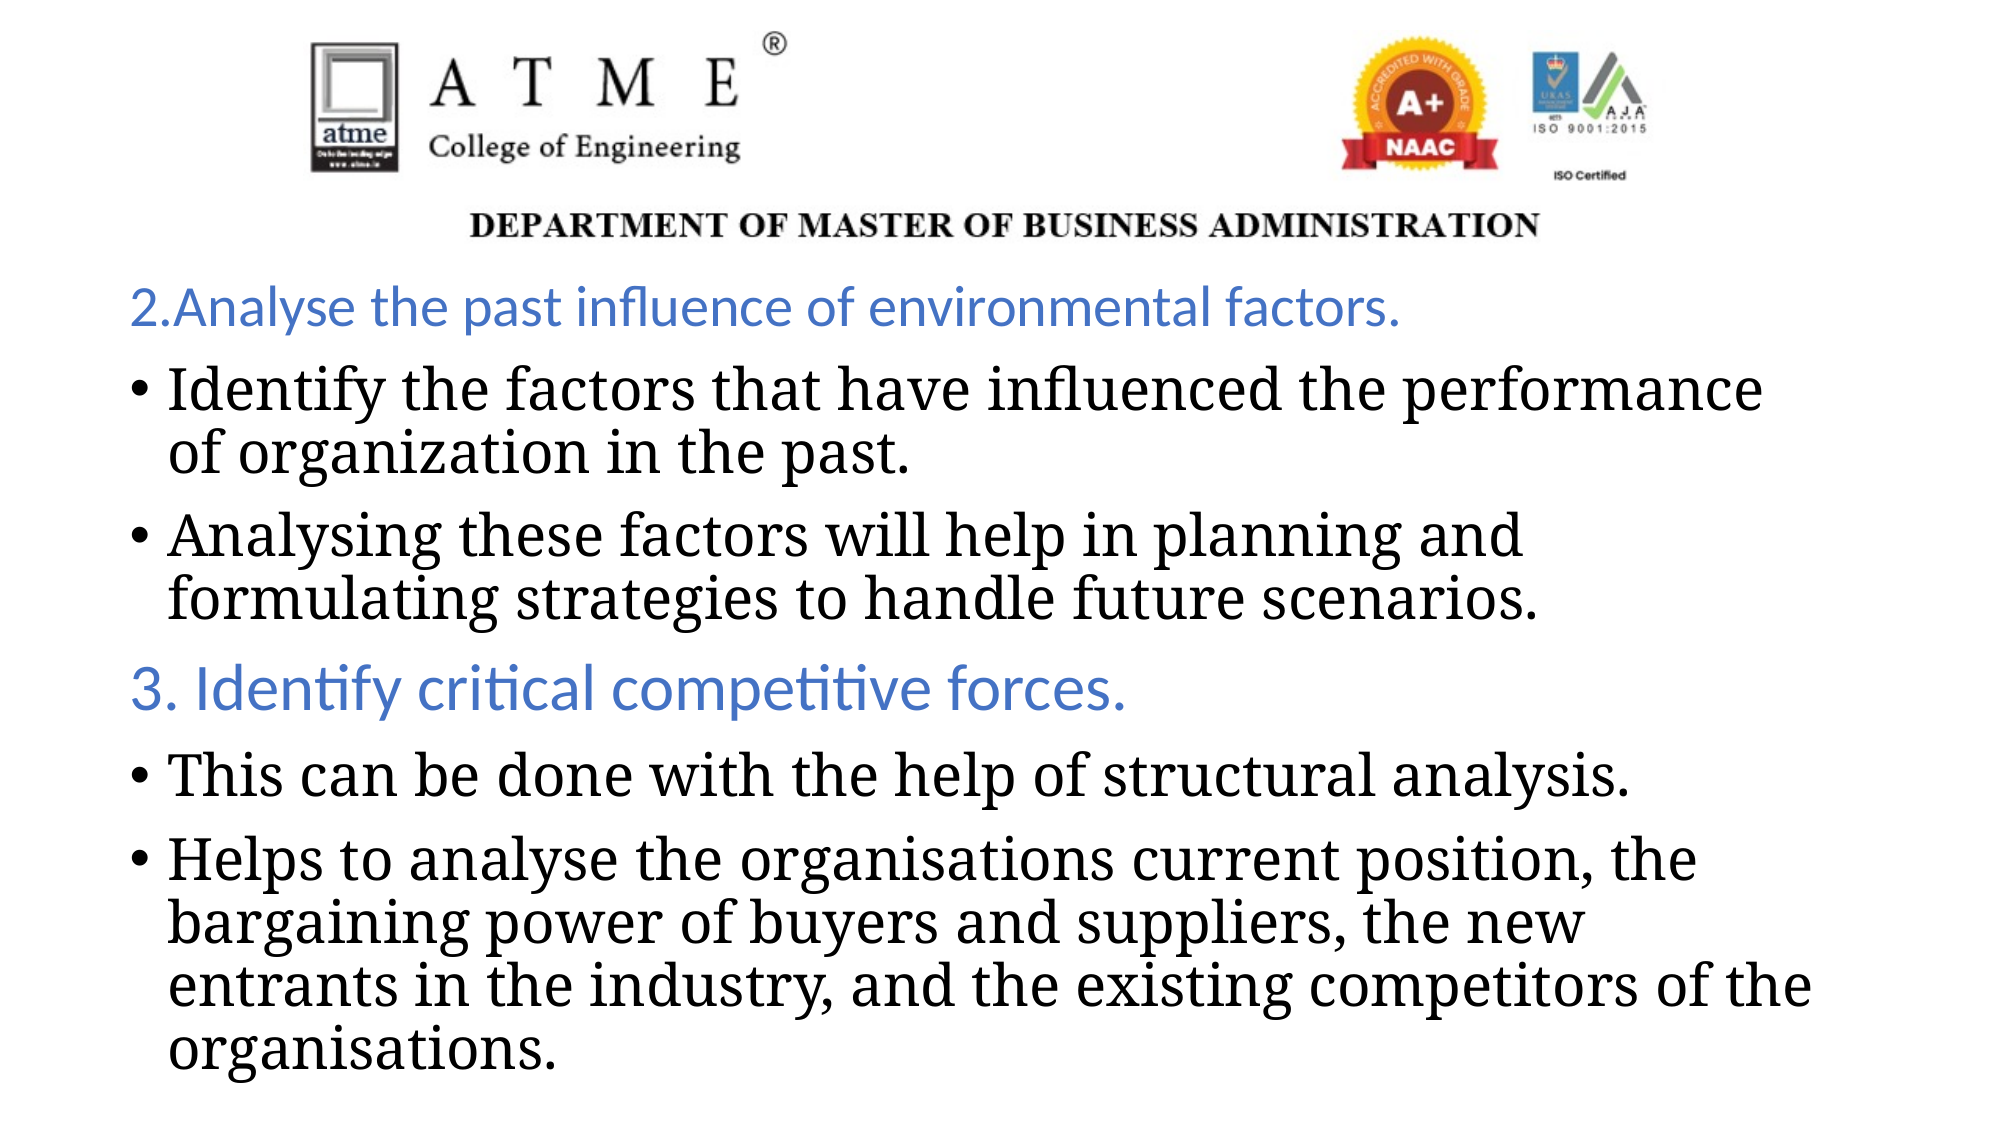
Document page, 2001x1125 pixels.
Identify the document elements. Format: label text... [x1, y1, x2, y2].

list 2.Analyse the past influence of environmental factors. Identify the factors that have influenced the performance of organization in the past. Analysing these factors will help in planning and formulating strategies to handle future scenarios. 3. Identify critical competitive forces. This can be done with the help of structural analysis. Helps to analyse the organisations current position, the bargaining power of buyers and suppliers, the new entrants in the industry, and the existing competitors of the organisations. [114, 268, 1840, 1090]
picture [303, 30, 1697, 245]
